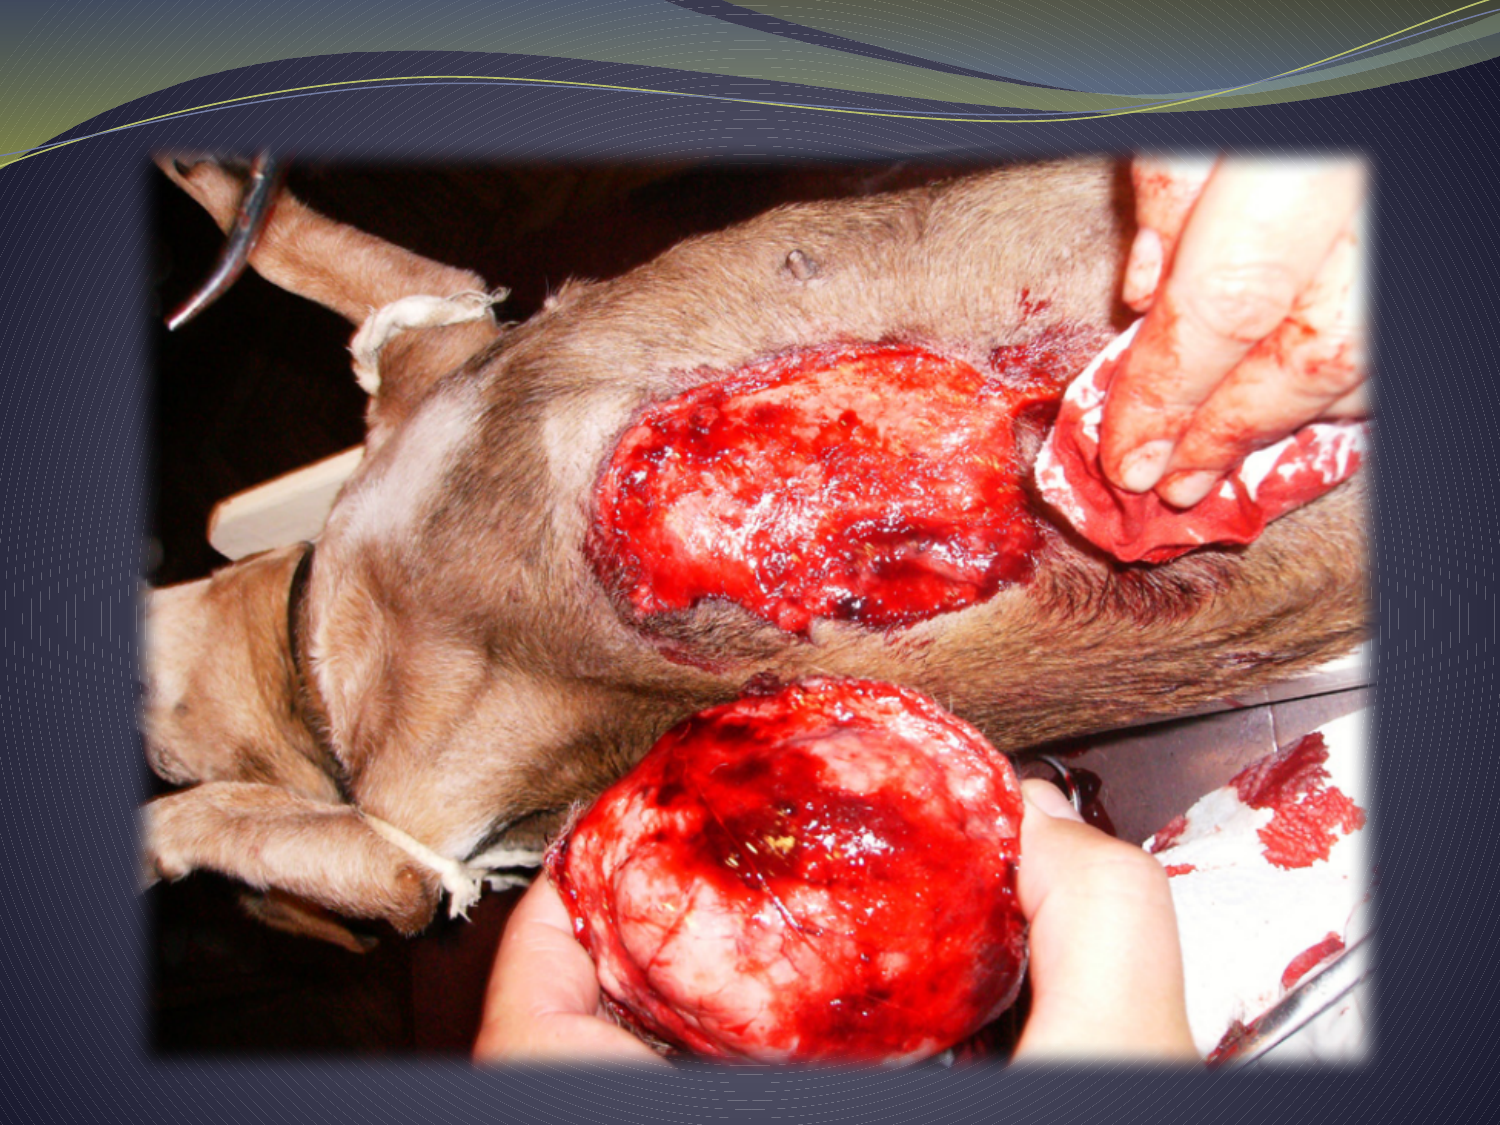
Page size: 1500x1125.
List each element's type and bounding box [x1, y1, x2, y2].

picture [128, 140, 1386, 1080]
